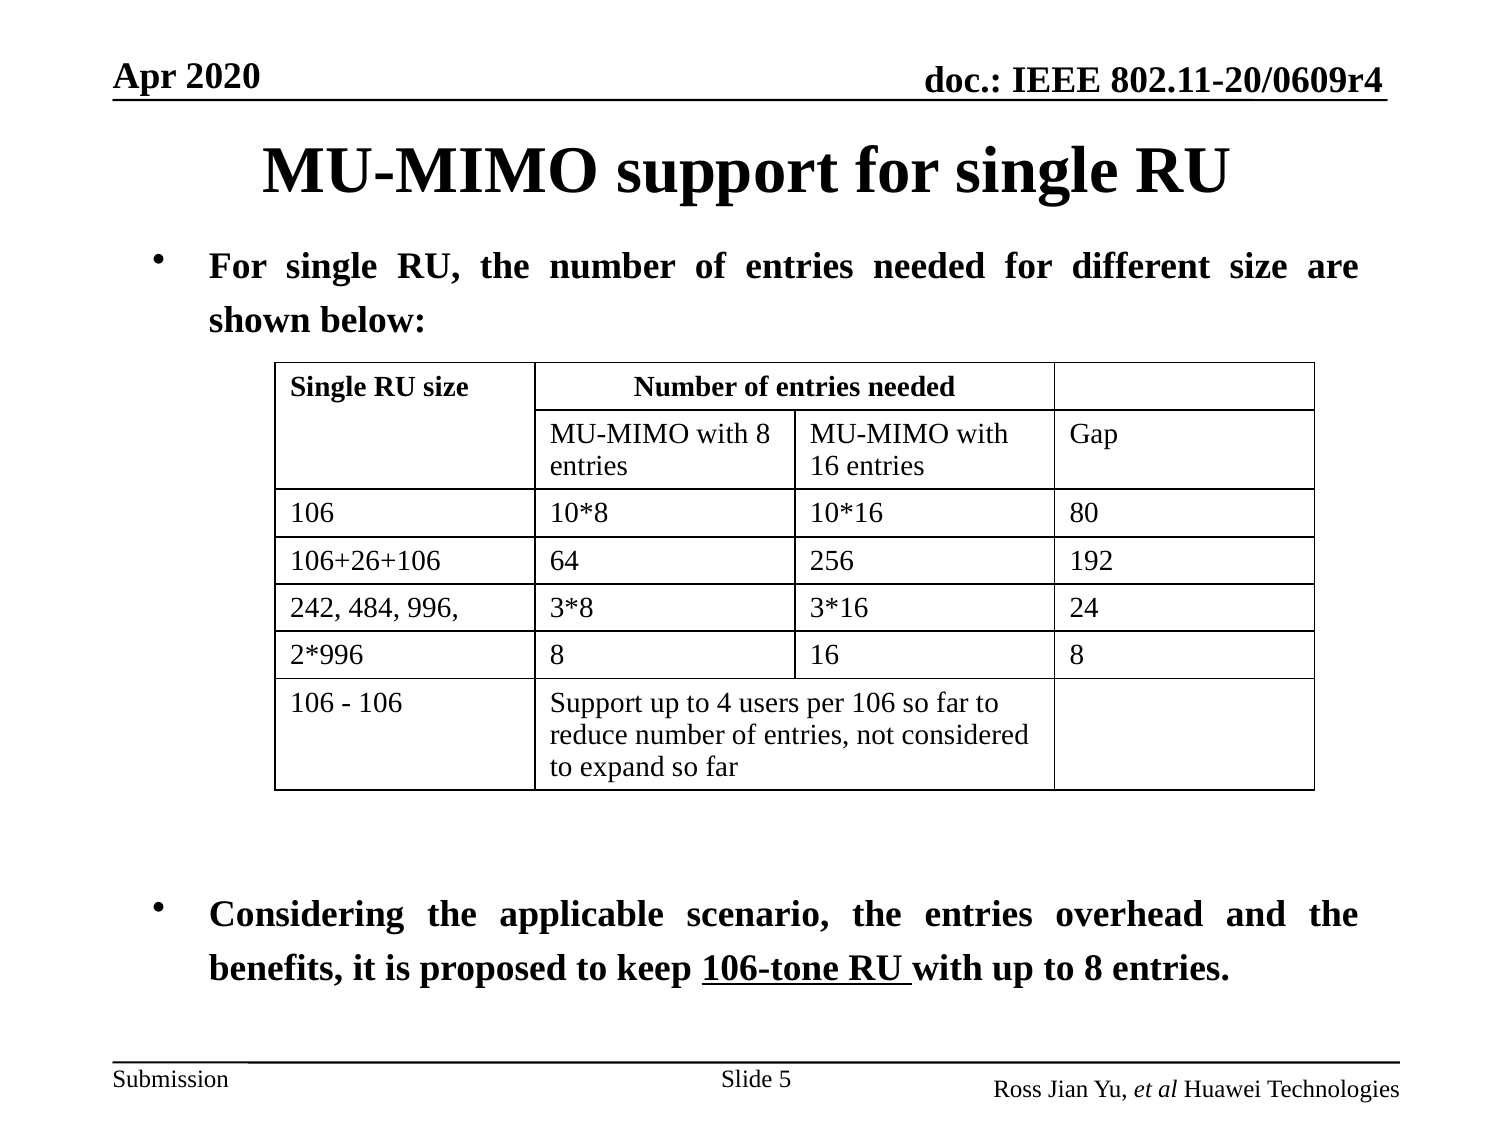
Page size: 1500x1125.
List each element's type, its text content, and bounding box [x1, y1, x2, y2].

list For single RU, the number of entries needed for different size are shown below: Considering the applicable scenario, the entries overhead and the benefits, it is proposed to keep 106-tone RU with up to 8 entries. [137, 224, 1376, 1026]
table_cell 10*16 [796, 490, 1054, 536]
table_cell 8 [536, 632, 794, 678]
table_cell 64 [536, 538, 794, 583]
table_cell MU-MIMO with 16 entries [796, 411, 1054, 488]
table_header [1055, 363, 1314, 409]
table_cell 192 [1055, 538, 1314, 583]
table_cell 242, 484, 996, [276, 585, 534, 630]
table_cell 16 [796, 632, 1054, 678]
table_cell 3*16 [796, 585, 1054, 630]
table_header Single RU size [276, 363, 534, 488]
table_cell 3*8 [536, 585, 794, 630]
table_cell 106 [276, 490, 534, 536]
table_cell MU-MIMO with 8 entries [536, 411, 794, 488]
table_header Number of entries needed [536, 363, 1054, 409]
table_cell 24 [1055, 585, 1314, 630]
table_cell 80 [1055, 490, 1314, 536]
table_cell 2*996 [276, 632, 534, 678]
table_cell [1055, 679, 1314, 789]
title MU-MIMO support for single RU [99, 121, 1413, 210]
table_cell 10*8 [536, 490, 794, 536]
table_cell 8 [1055, 632, 1314, 678]
slide_number Slide 5 [712, 1061, 800, 1093]
table_cell Gap [1055, 411, 1314, 488]
table_cell 256 [796, 538, 1054, 583]
table_cell 106 - 106 [276, 679, 534, 789]
table_cell Support up to 4 users per 106 so far to reduce number of entries, not considered to expand so far [536, 679, 1054, 789]
table_cell 106+26+106 [276, 538, 534, 583]
